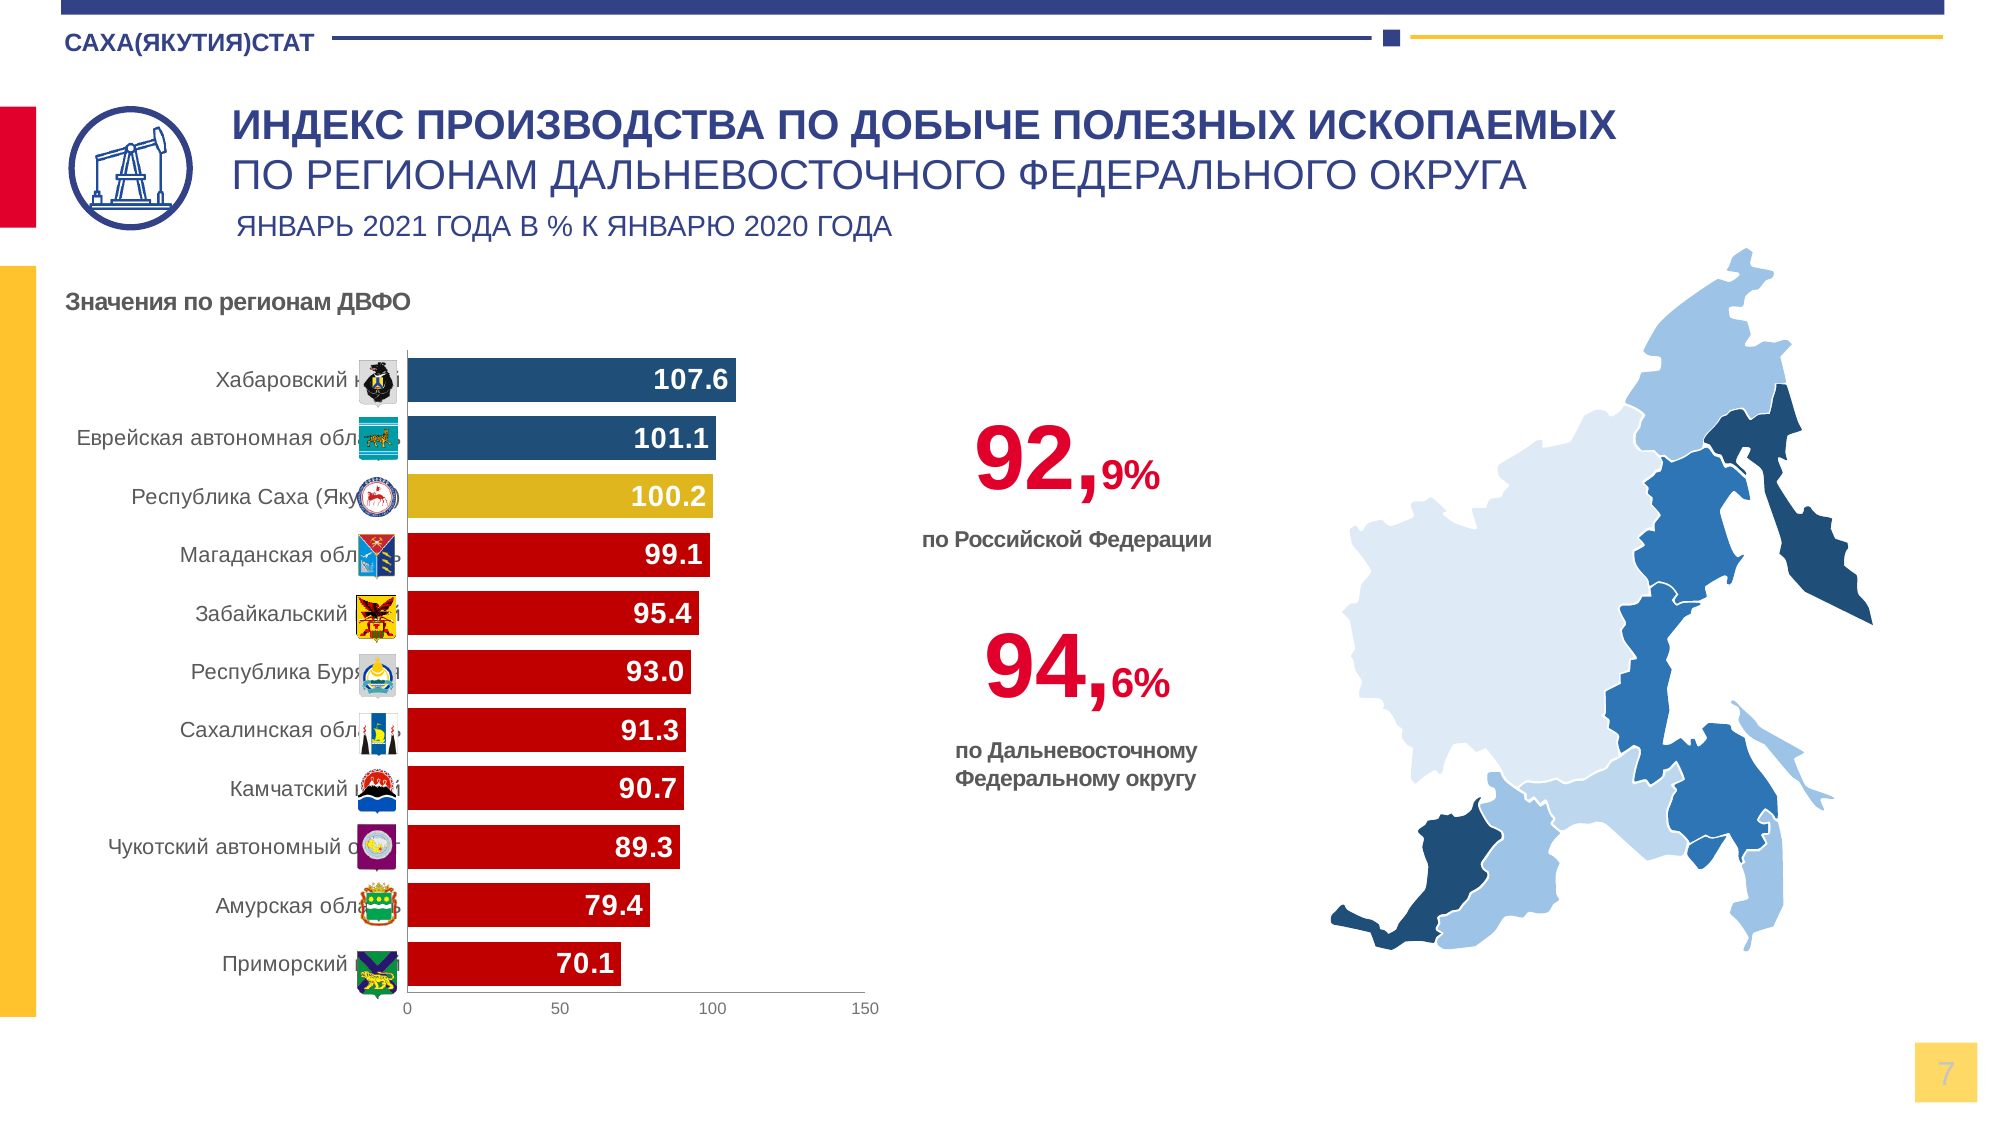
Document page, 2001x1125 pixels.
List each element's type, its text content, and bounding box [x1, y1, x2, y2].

text_box 92,9% [960, 390, 1180, 516]
text_box Значения по регионам ДВФО [50, 278, 766, 324]
text_box по Российской Федерации [909, 517, 1233, 560]
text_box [71, 109, 190, 228]
slide_number 7 [1915, 1042, 1978, 1103]
text_box 94,6% [969, 598, 1190, 724]
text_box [236, 29, 1943, 116]
text_box САХА(ЯКУТИЯ)СТАТ [47, 17, 332, 65]
list ИНДЕКС ПРОИЗВОДСТВА ПО ДОБЫЧЕ ПОЛЕЗНЫХ ИСКОПАЕМЫХ ПО РЕГИОНАМ ДАЛЬНЕВОСТОЧНОГО ФЕДЕРАЛЬНОГО ОКРУГА [216, 90, 1931, 173]
text_box ЯНВАРЬ 2021 ГОДА В % К ЯНВАРЮ 2020 ГОДА [220, 200, 1326, 246]
text_box по Дальневосточному Федеральному округу [940, 728, 1230, 799]
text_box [1330, 247, 1873, 952]
chart [51, 337, 909, 1058]
